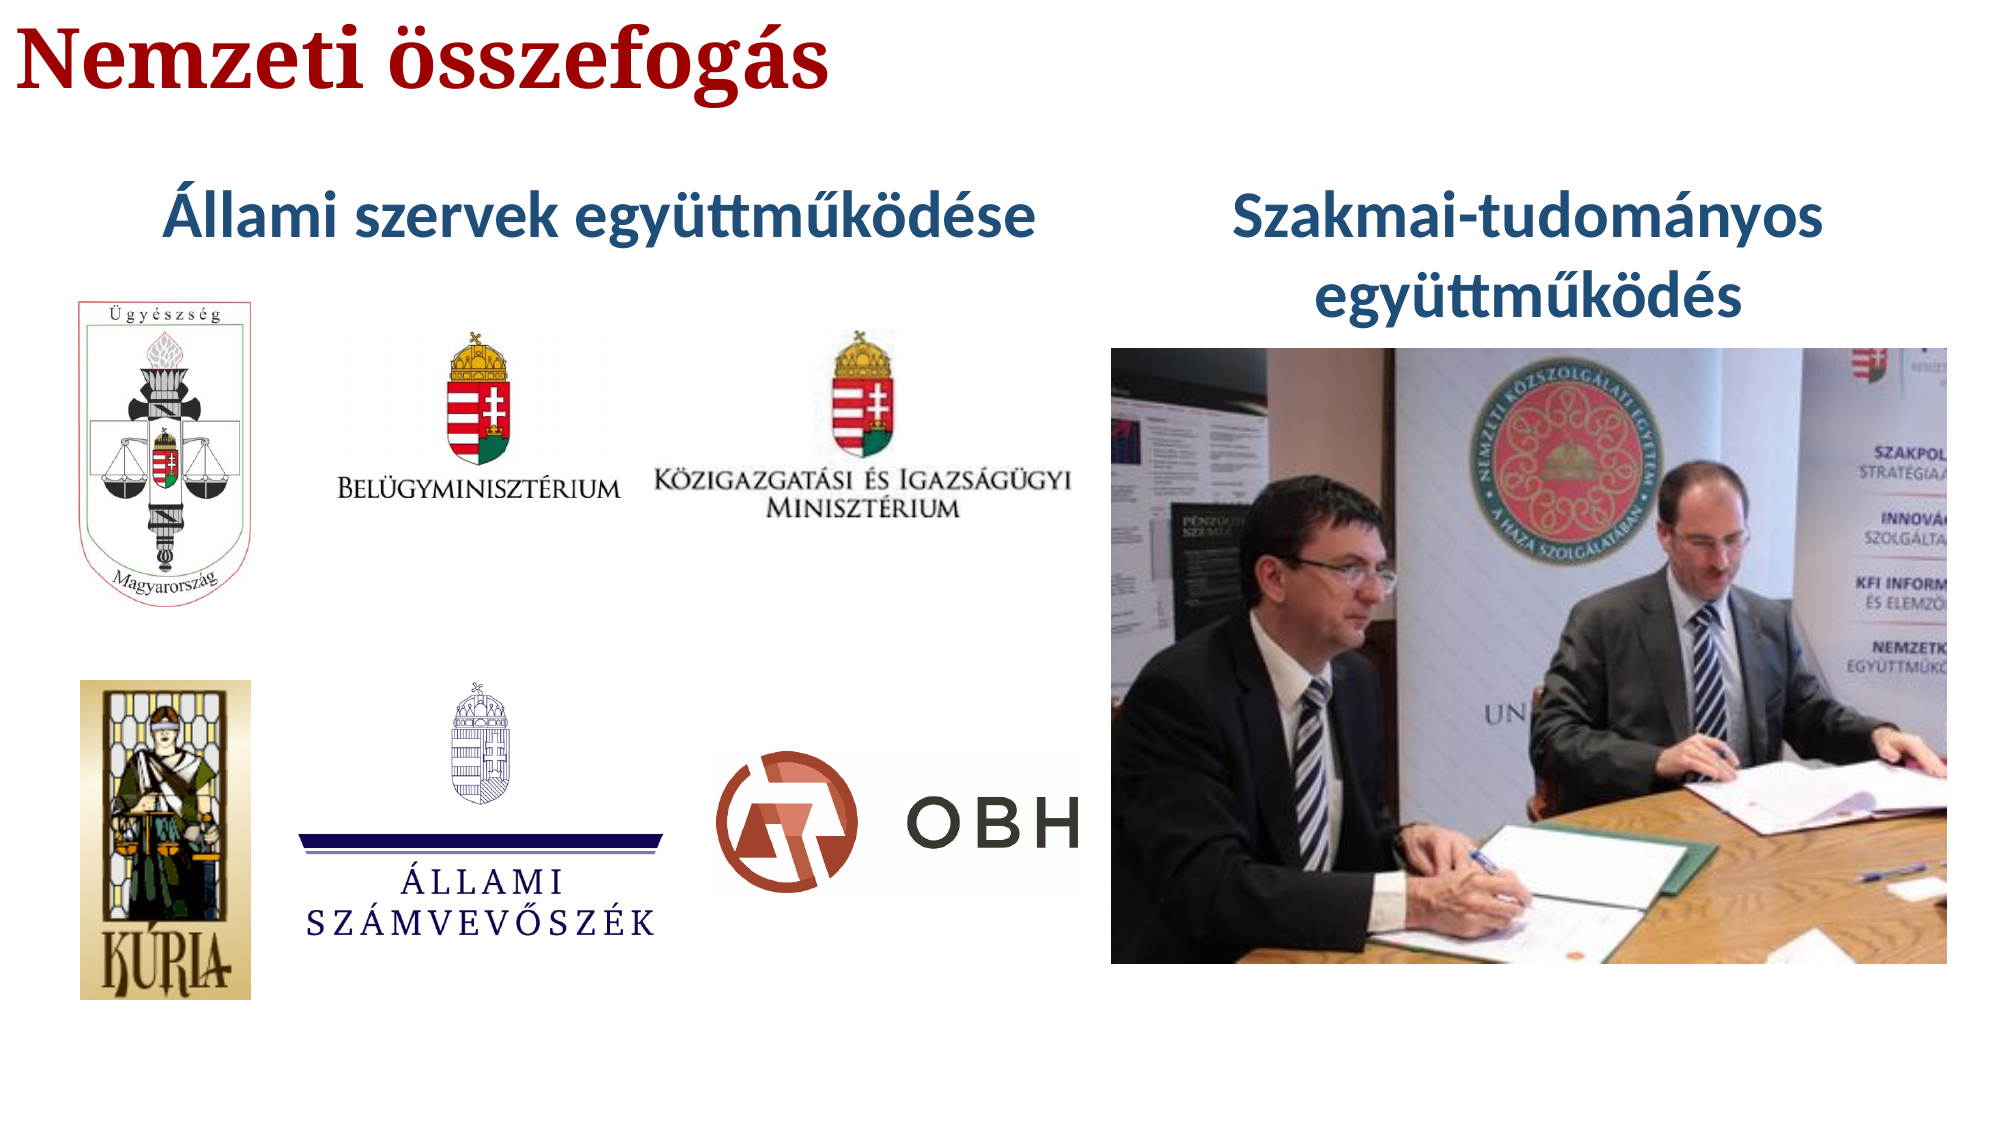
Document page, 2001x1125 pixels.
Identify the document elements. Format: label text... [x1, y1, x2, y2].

picture [268, 680, 691, 939]
text_box Szakmai-tudományos együttműködés [1002, 163, 2000, 338]
picture [334, 324, 625, 507]
picture [716, 751, 1078, 893]
title Nemzeti összefogás [0, 2, 1725, 122]
picture [78, 300, 251, 607]
picture [80, 680, 251, 1000]
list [1111, 348, 1947, 964]
picture [646, 318, 1078, 543]
text_box Állami szervek együttműködése [147, 163, 1002, 258]
